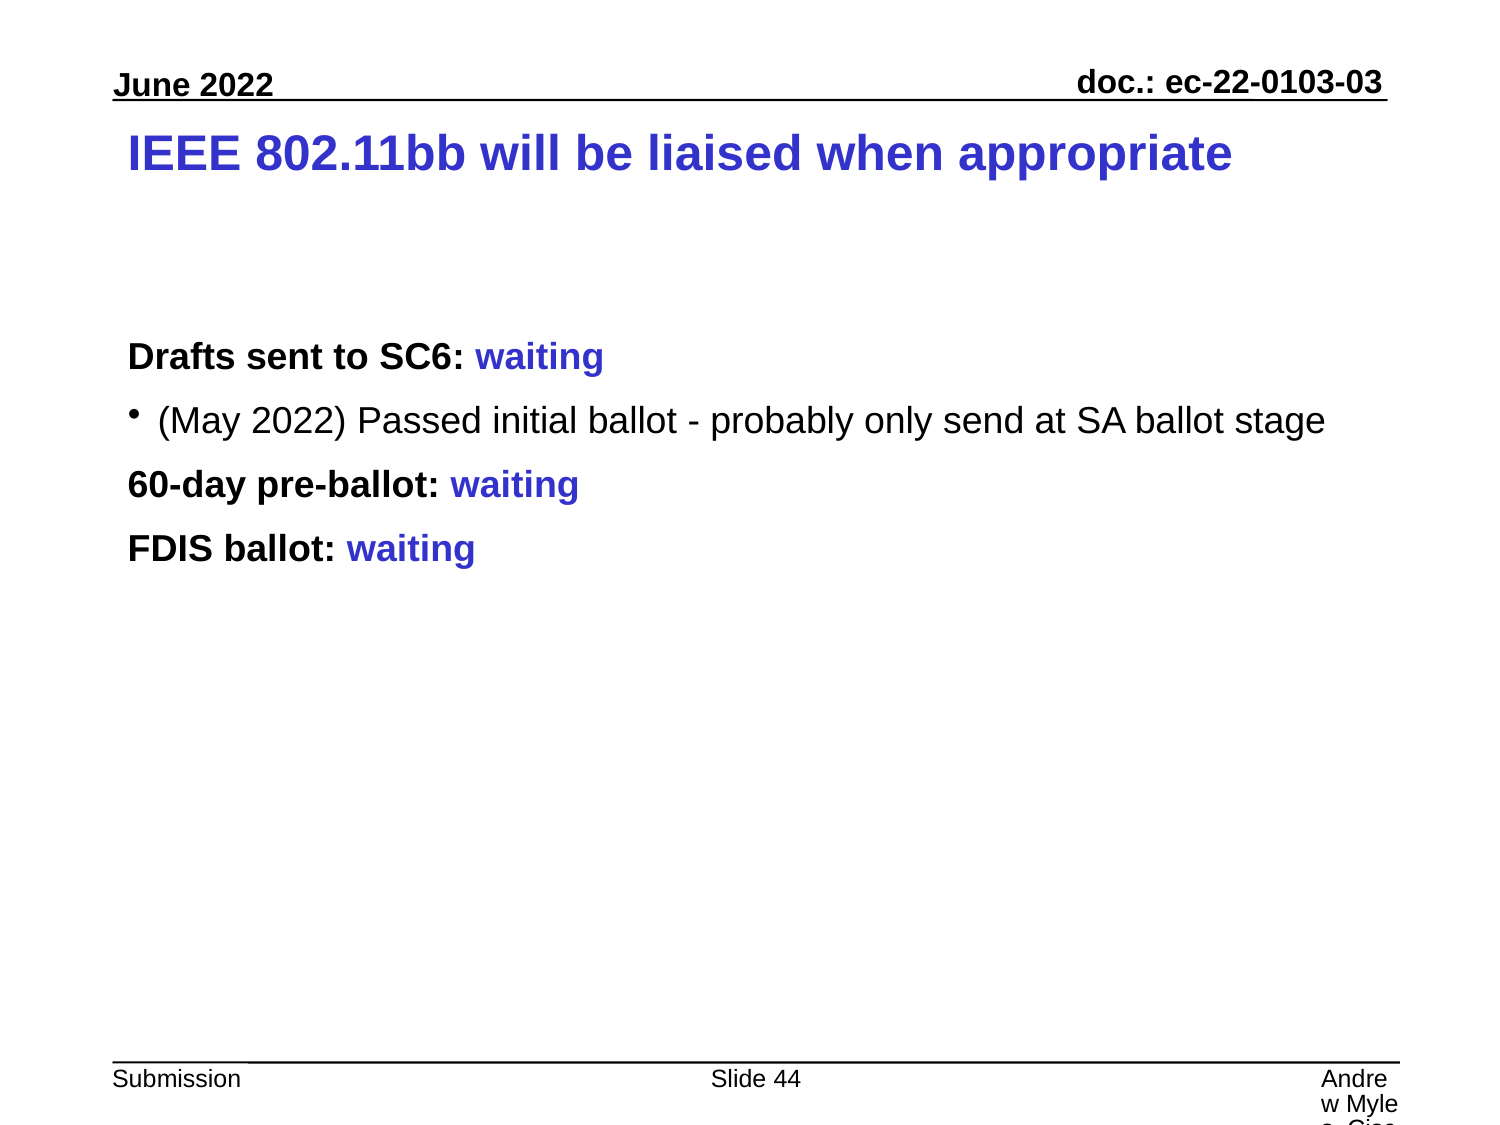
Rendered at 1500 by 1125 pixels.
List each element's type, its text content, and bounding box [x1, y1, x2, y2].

list Drafts sent to SC6: waiting (May 2022) Passed initial ballot - probably only send at SA ballot stage 60-day pre-ballot: waiting FDIS ballot: waiting [112, 324, 1388, 1000]
footer Andrew Myles, Cisco [1320, 1061, 1402, 1093]
slide_number Slide 44 [709, 1061, 803, 1093]
title IEEE 802.11bb will be liaised when appropriate [112, 112, 1388, 288]
